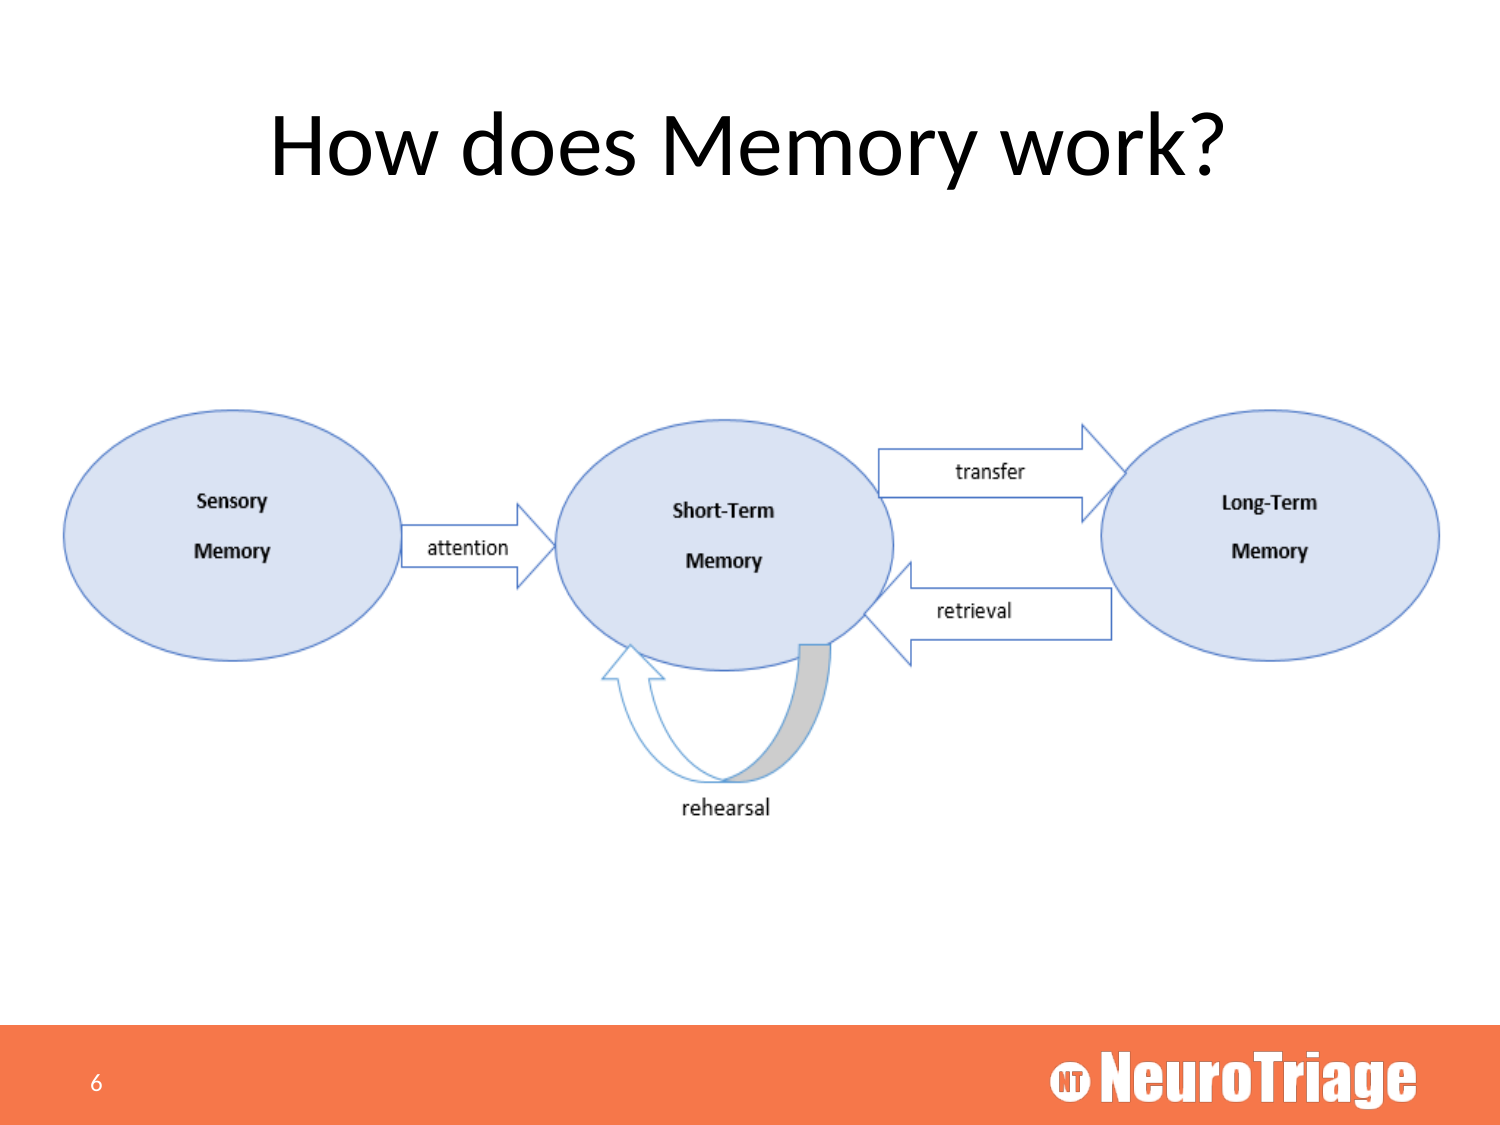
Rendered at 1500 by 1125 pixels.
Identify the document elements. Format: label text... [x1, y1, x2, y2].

title How does Memory work? [75, 45, 1425, 233]
slide_number 6 [75, 1051, 425, 1112]
picture [1037, 1030, 1425, 1125]
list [52, 373, 1449, 837]
